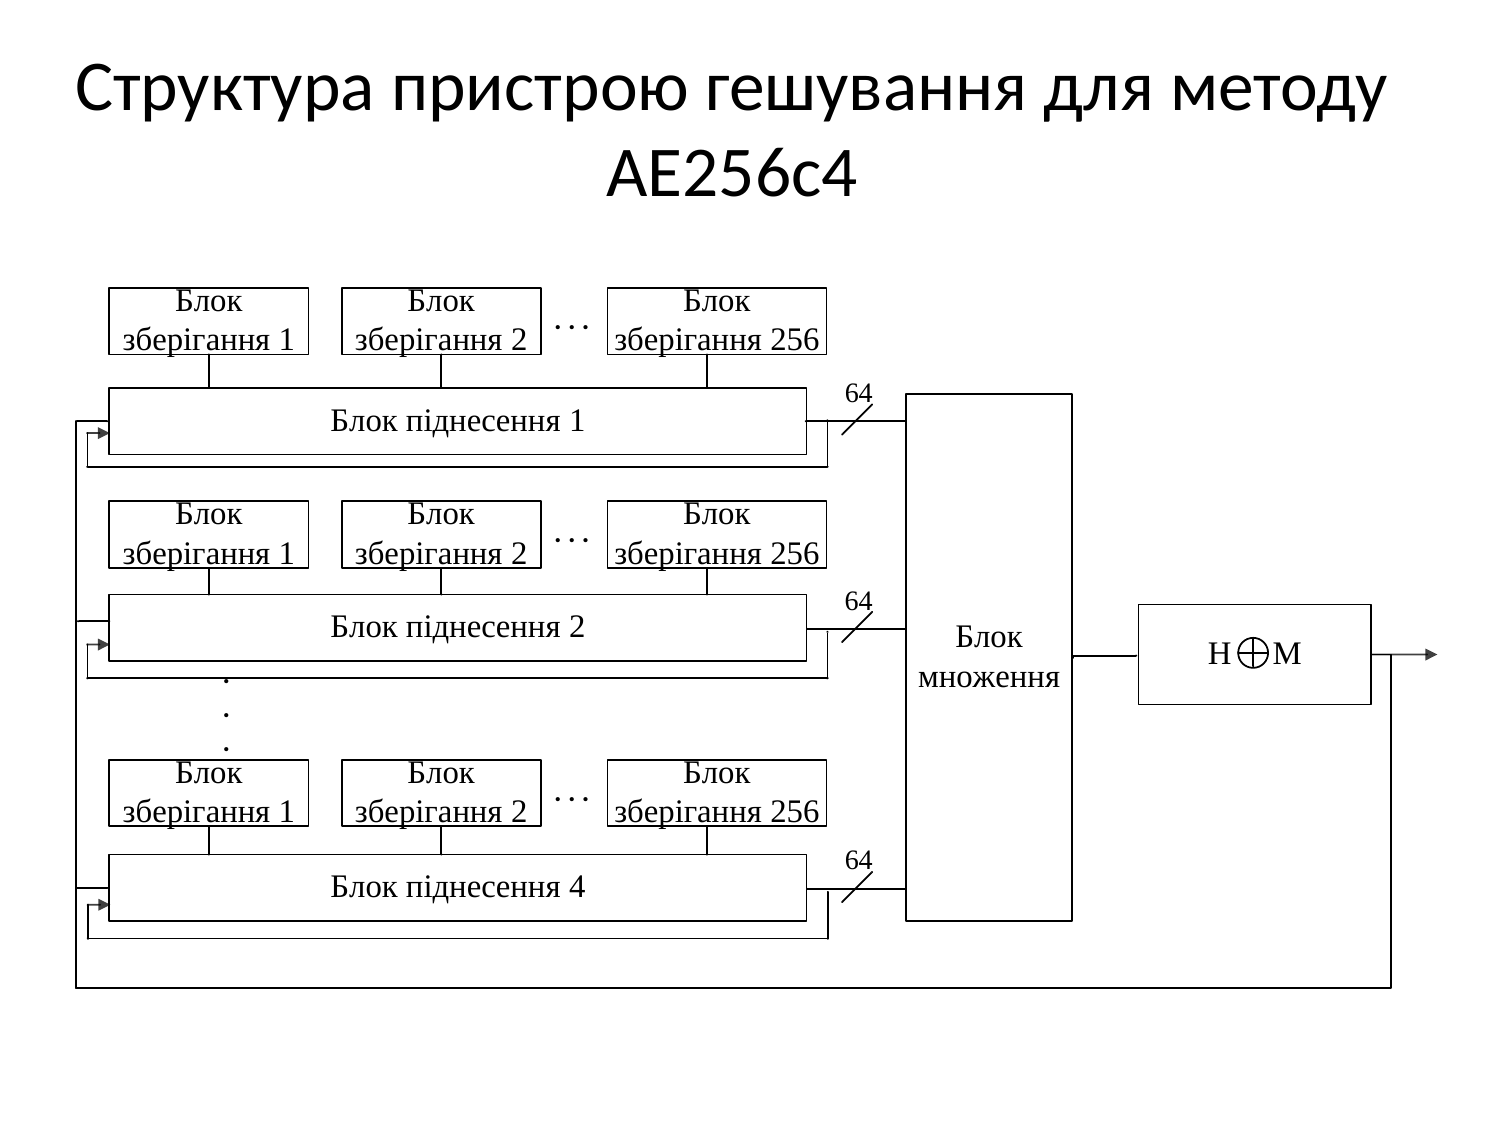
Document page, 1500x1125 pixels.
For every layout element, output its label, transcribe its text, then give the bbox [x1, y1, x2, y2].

title Структура пристрою гешування для методу AЕ256с4 [41, 30, 1424, 219]
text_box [26, 278, 1474, 1012]
